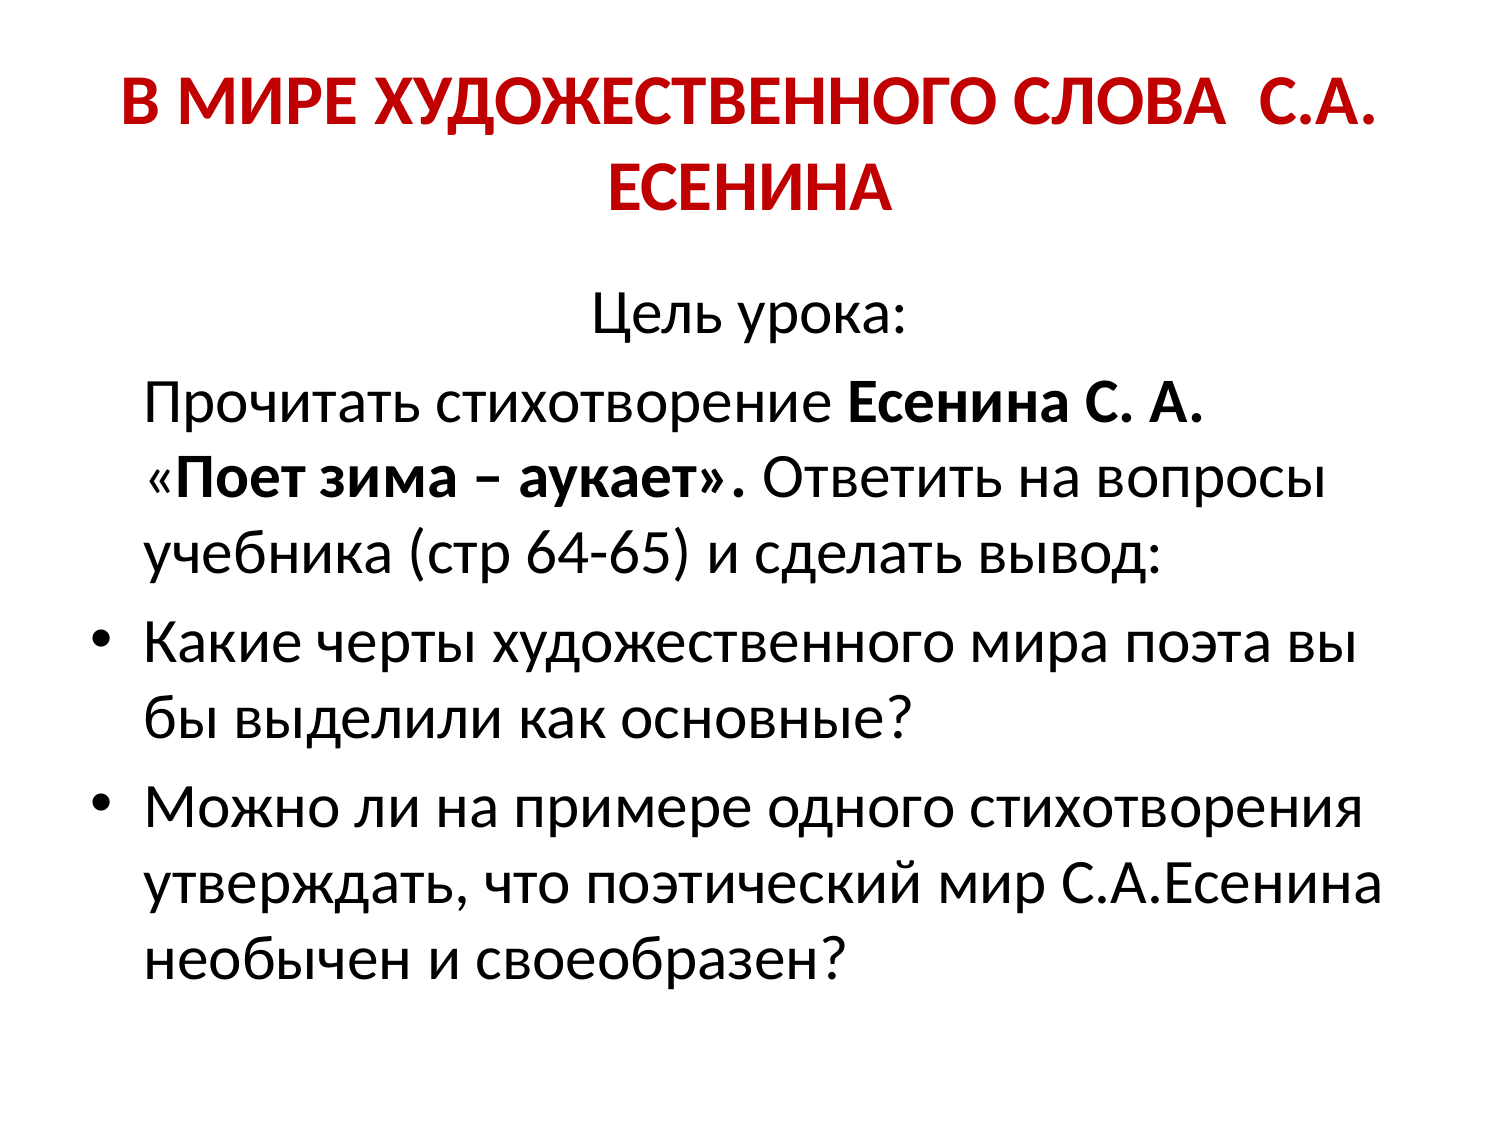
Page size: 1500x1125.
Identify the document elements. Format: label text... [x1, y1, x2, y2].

title В МИРЕ ХУДОЖЕСТВЕННОГО СЛОВА С.А. ЕСЕНИНА [75, 45, 1425, 233]
list Цель урока: Прочитать стихотворение Есенина С. А. «Поет зима – аукает». Ответить на вопросы учебника (стр 64-65) и сделать вывод: Какие черты художественного мира поэта вы бы выделили как основные? Можно ли на примере одного стихотворения утверждать, что поэтический мир С.А.Есенина необычен и своеобразен? [75, 262, 1425, 1005]
